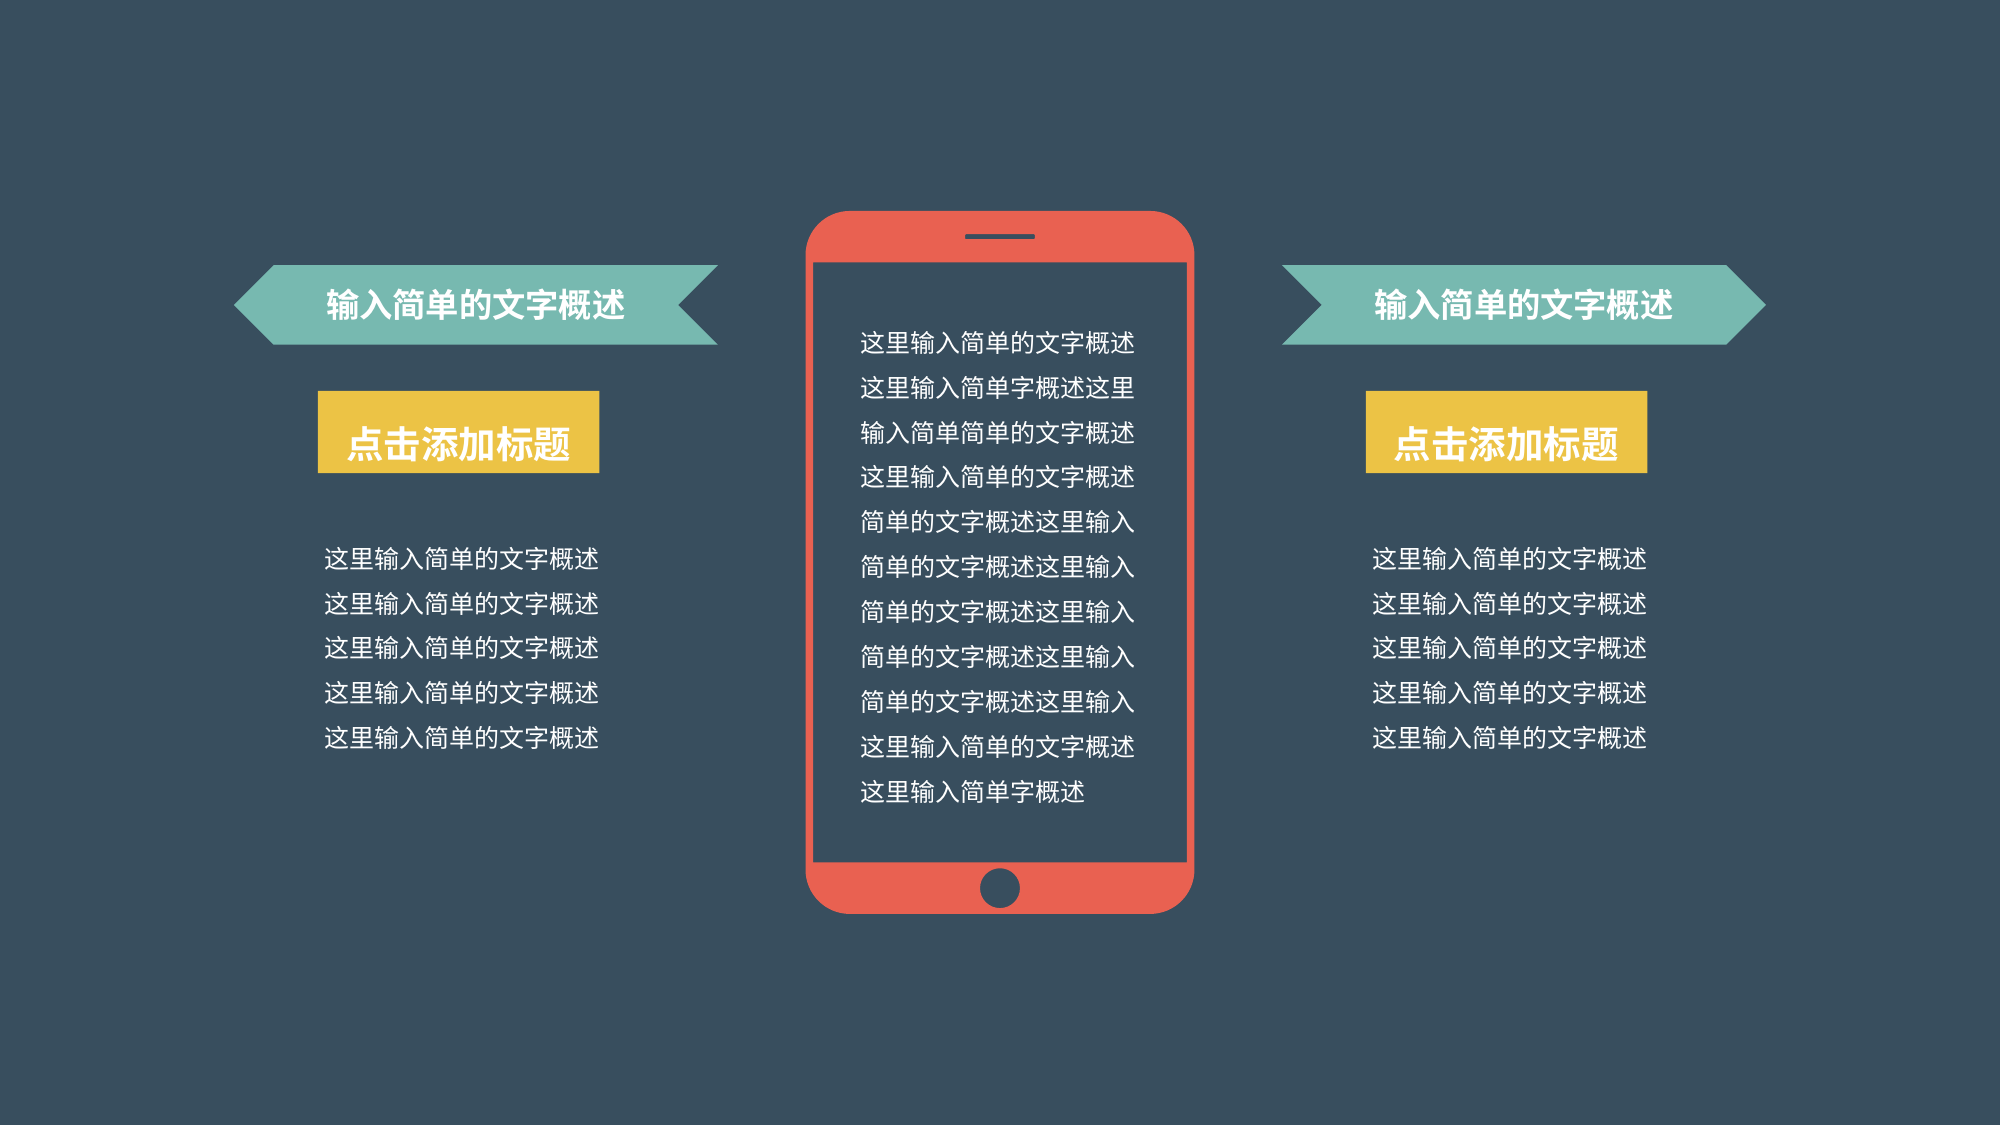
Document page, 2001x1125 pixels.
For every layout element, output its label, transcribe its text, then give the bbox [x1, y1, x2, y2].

text_box 点击添加标题 [317, 390, 600, 474]
text_box 输入简单的文字概述 [1359, 277, 1689, 332]
text_box 这里输入简单的文字概述 这里输入简单的文字概述 这里输入简单的文字概述 这里输入简单的文字概述 这里输入简单的文字概述 [303, 520, 615, 761]
text_box 输入简单的文字概述 [311, 277, 641, 332]
text_box [1279, 264, 1768, 346]
text_box [232, 264, 721, 346]
text_box [804, 209, 1196, 915]
text_box 这里输入简单的文字概述这里输入简单字概述这里输入简单简单的文字概述这里输入简单的文字概述简单的文字概述这里输入简单的文字概述这里输入简单的文字概述这里输入简单的文字概述这里输入简单的文字概述这里输入这里输入简单的文字概述这里输入简单字概述 [845, 304, 1155, 814]
text_box 点击添加标题 [1365, 390, 1648, 474]
text_box 这里输入简单的文字概述 这里输入简单的文字概述 这里输入简单的文字概述 这里输入简单的文字概述 这里输入简单的文字概述 [1351, 520, 1663, 761]
